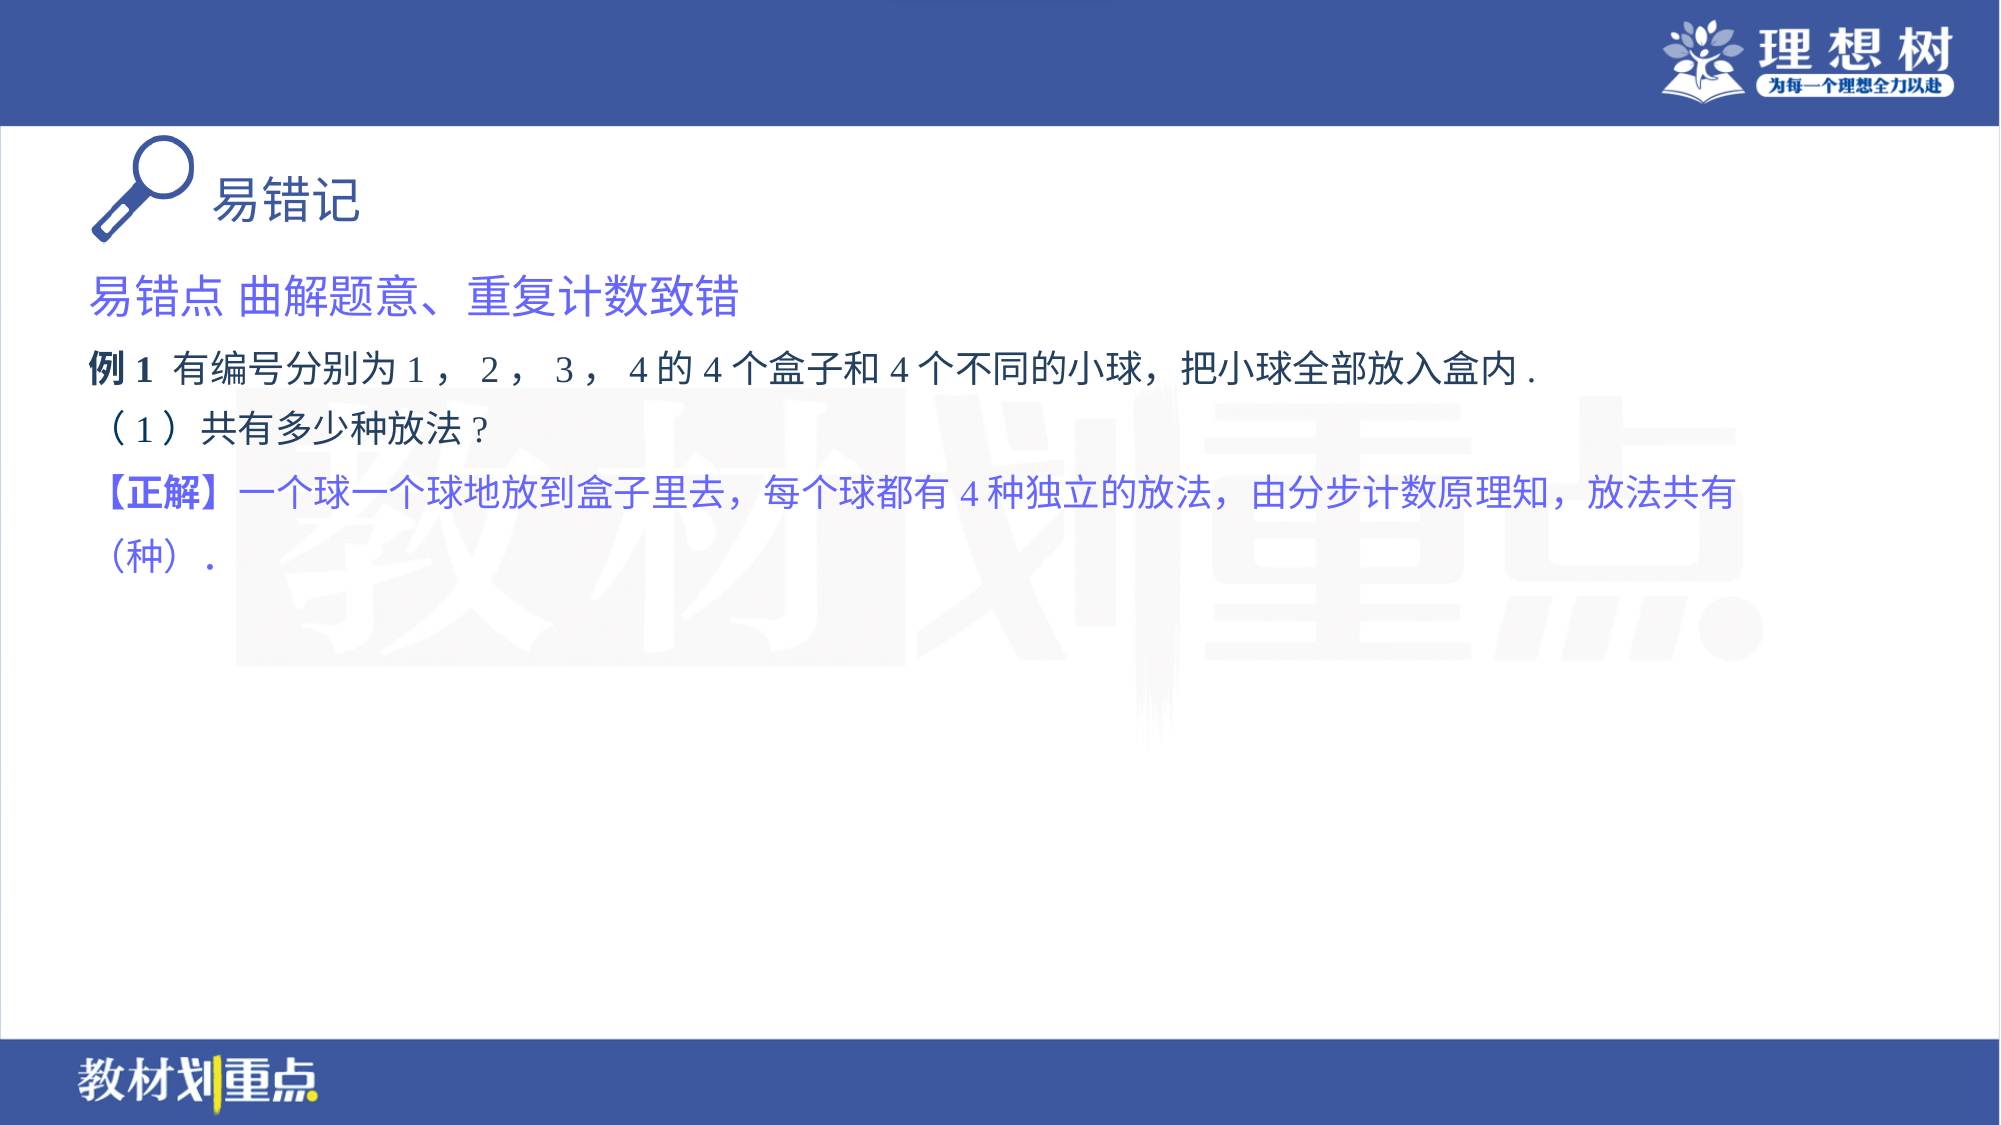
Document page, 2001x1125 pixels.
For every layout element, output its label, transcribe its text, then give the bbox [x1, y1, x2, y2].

picture [0, 0, 2000, 1125]
text_box 易错点 曲解题意、重复计数致错 [88, 241, 1911, 323]
text_box 易错记 [211, 155, 507, 241]
text_box （1）共有多少种放法? [88, 383, 1911, 444]
text_box 例1 有编号分别为1，2，3，4的4个盒子和4个不同的小球，把小球全部放入盒内. [88, 323, 1911, 383]
